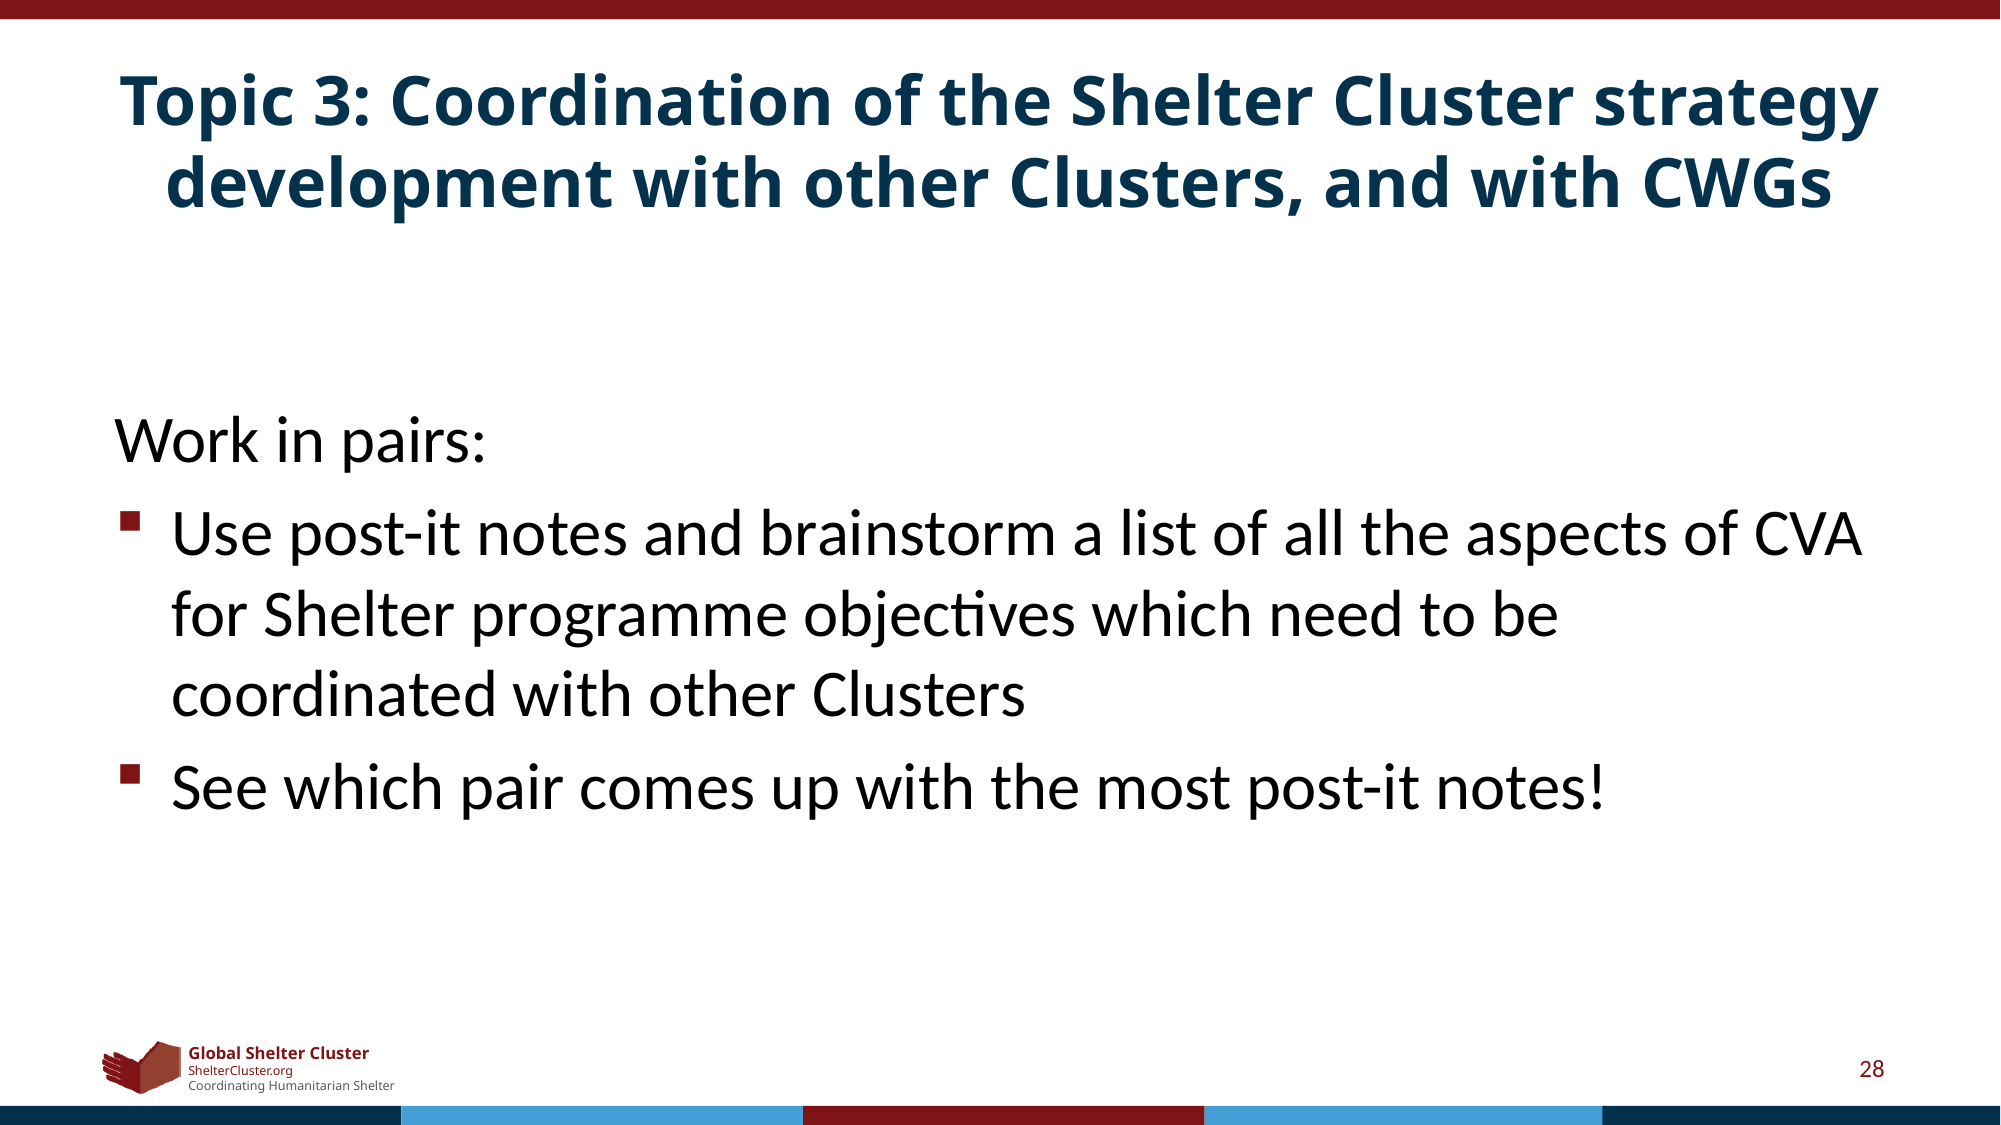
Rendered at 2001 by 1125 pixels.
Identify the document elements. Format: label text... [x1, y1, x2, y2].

slide_number 28 [1433, 1037, 1900, 1098]
list Work in pairs: Use post-it notes and brainstorm a list of all the aspects of CVA for Shelter programme objectives which need to be coordinated with other Clusters See which pair comes up with the most post-it notes! [99, 388, 1900, 923]
title Topic 3: Coordination of the Shelter Cluster strategy development with other Clusters, and with CWGs [99, 45, 1900, 233]
picture [102, 1041, 181, 1094]
